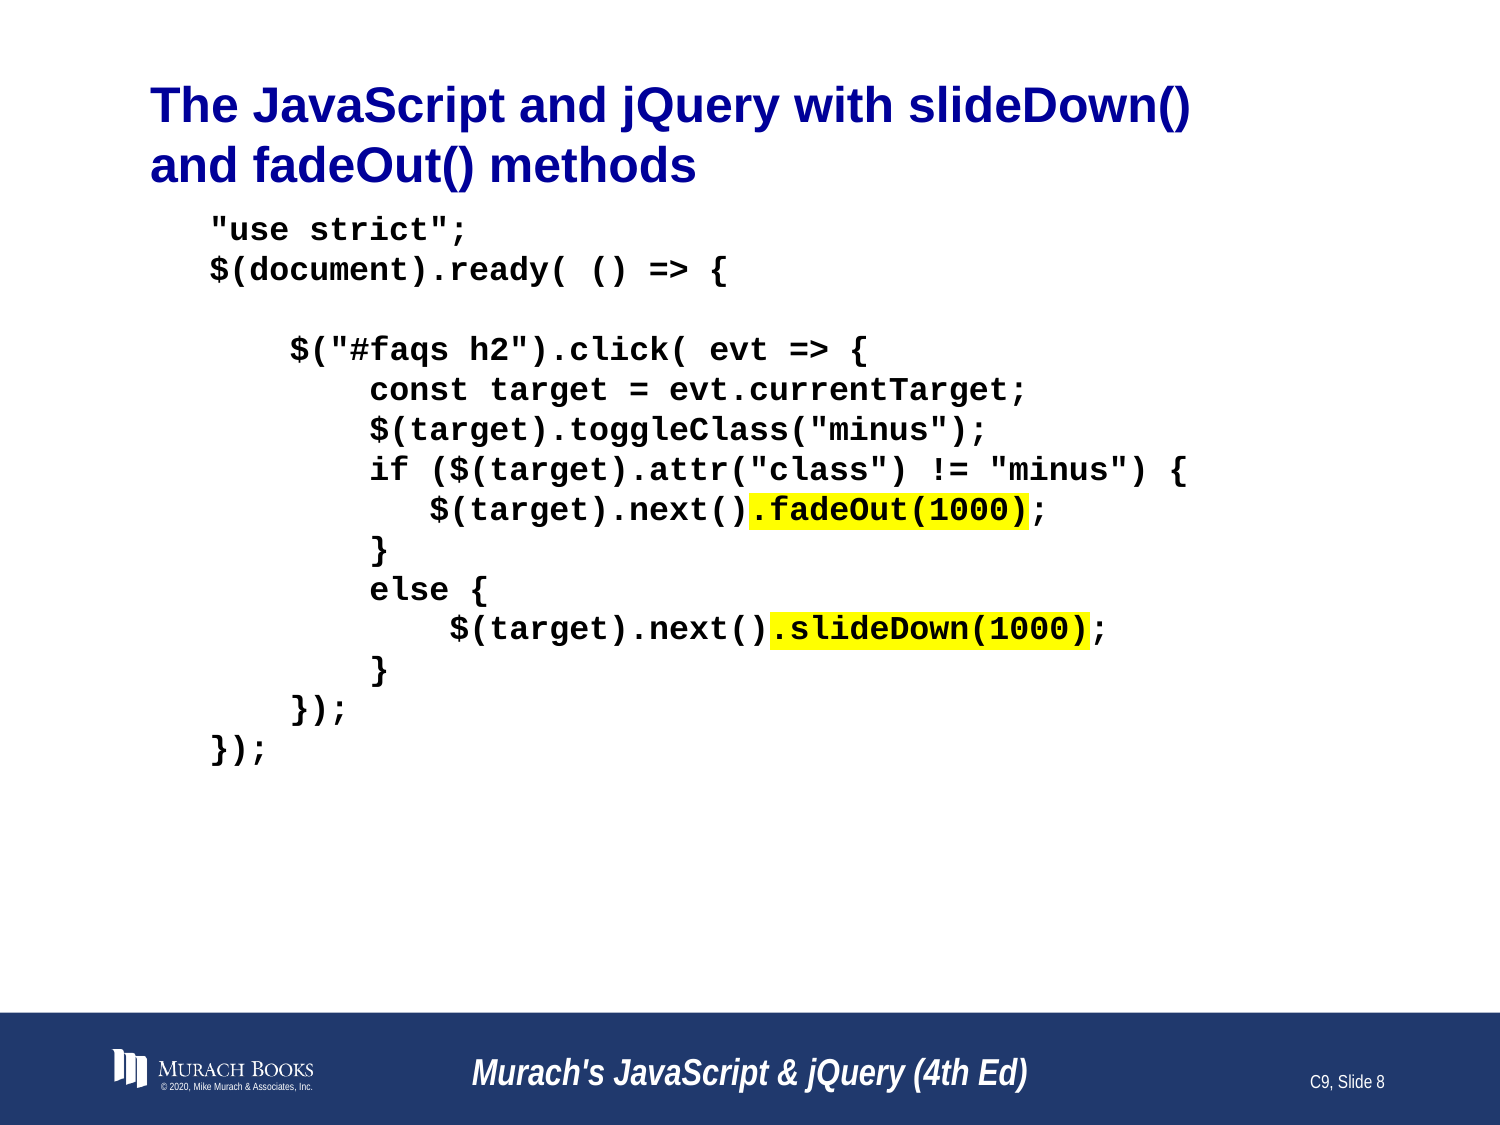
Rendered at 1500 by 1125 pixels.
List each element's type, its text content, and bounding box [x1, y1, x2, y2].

list "use strict"; $(document).ready( () => { $("#faqs h2").click( evt => { const target = evt.currentTarget; $(target).toggleClass("minus"); if ($(target).attr("class") != "minus") { $(target).next().fadeOut(1000); } else { $(target).next().slideDown(1000); } }); }); [137, 200, 1350, 1000]
slide_number C9, Slide 8 [1087, 1025, 1400, 1100]
title The JavaScript and jQuery with slideDown() and fadeOut() methods [150, 72, 1350, 194]
slide_number Murach's JavaScript & jQuery (4th Ed) [463, 1025, 1050, 1100]
footer © 2020, Mike Murach & Associates, Inc. [12, 1025, 463, 1100]
